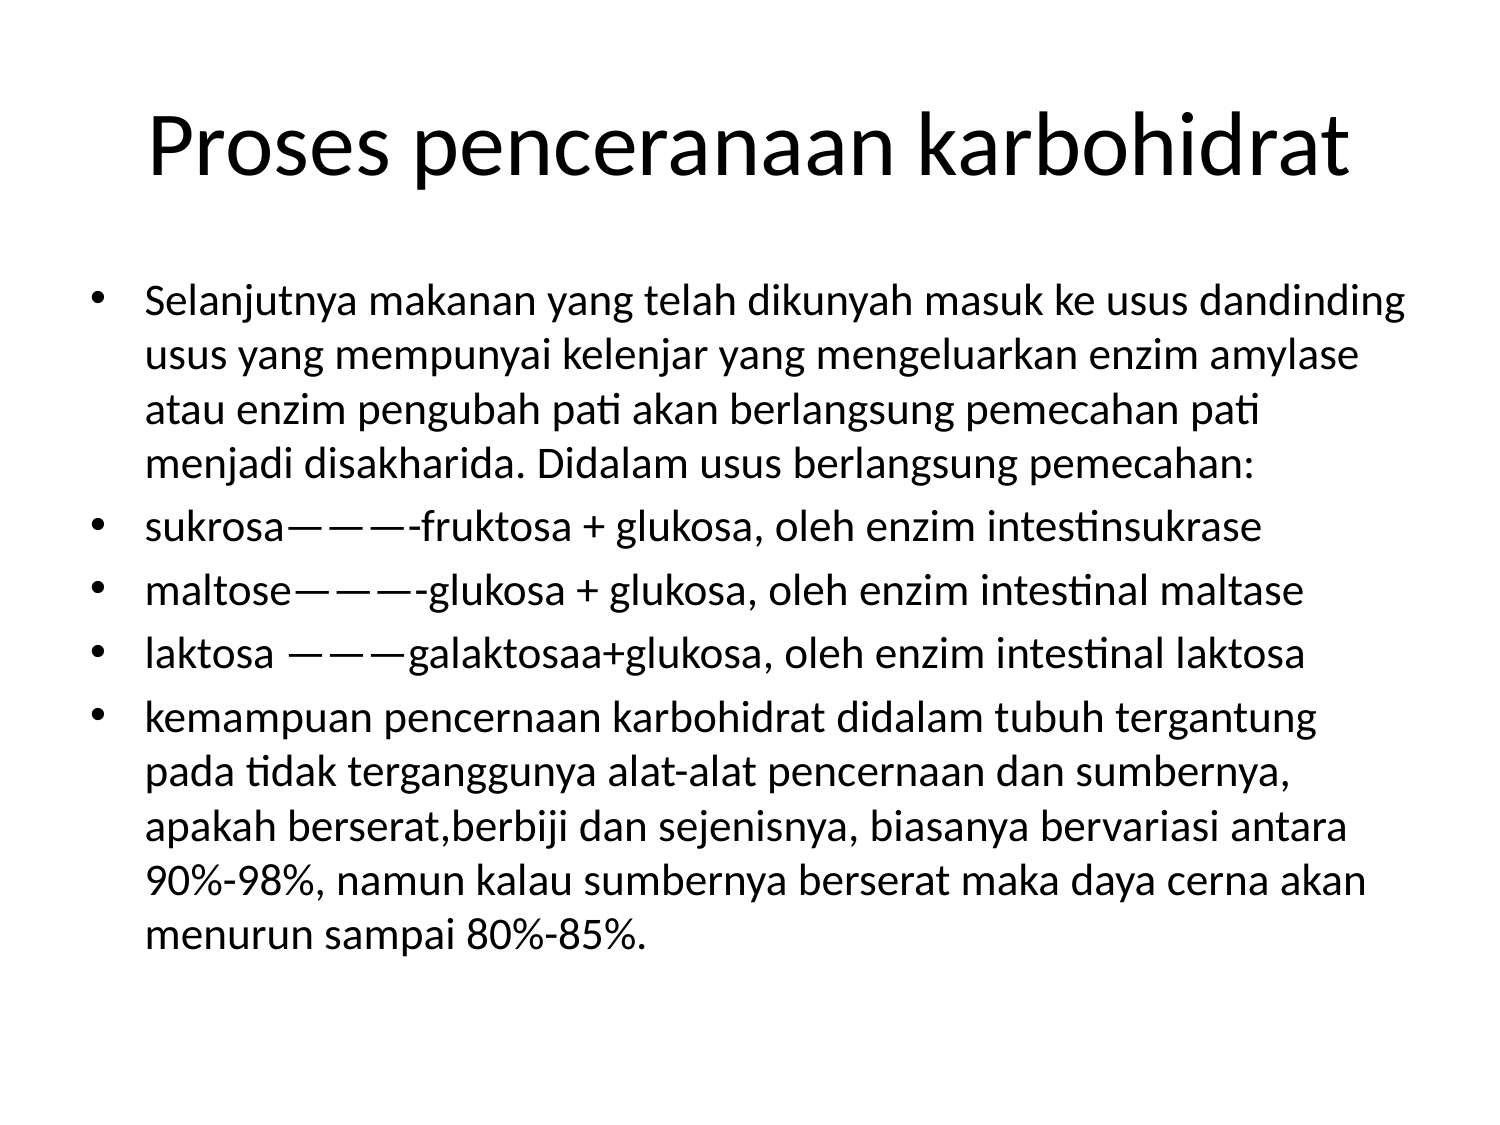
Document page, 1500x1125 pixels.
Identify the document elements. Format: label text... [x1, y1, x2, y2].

list Selanjutnya makanan yang telah dikunyah masuk ke usus dandinding usus yang mempunyai kelenjar yang mengeluarkan enzim amylase atau enzim pengubah pati akan berlangsung pemecahan pati menjadi disakharida. Didalam usus berlangsung pemecahan: sukrosa———-fruktosa + glukosa, oleh enzim intestinsukrase maltose———-glukosa + glukosa, oleh enzim intestinal maltase laktosa ———galaktosaa+glukosa, oleh enzim intestinal laktosa kemampuan pencernaan karbohidrat didalam tubuh tergantung pada tidak terganggunya alat-alat pencernaan dan sumbernya, apakah berserat,berbiji dan sejenisnya, biasanya bervariasi antara 90%-98%, namun kalau sumbernya berserat maka daya cerna akan menurun sampai 80%-85%. [75, 262, 1425, 1005]
title Proses penceranaan karbohidrat [75, 45, 1425, 233]
